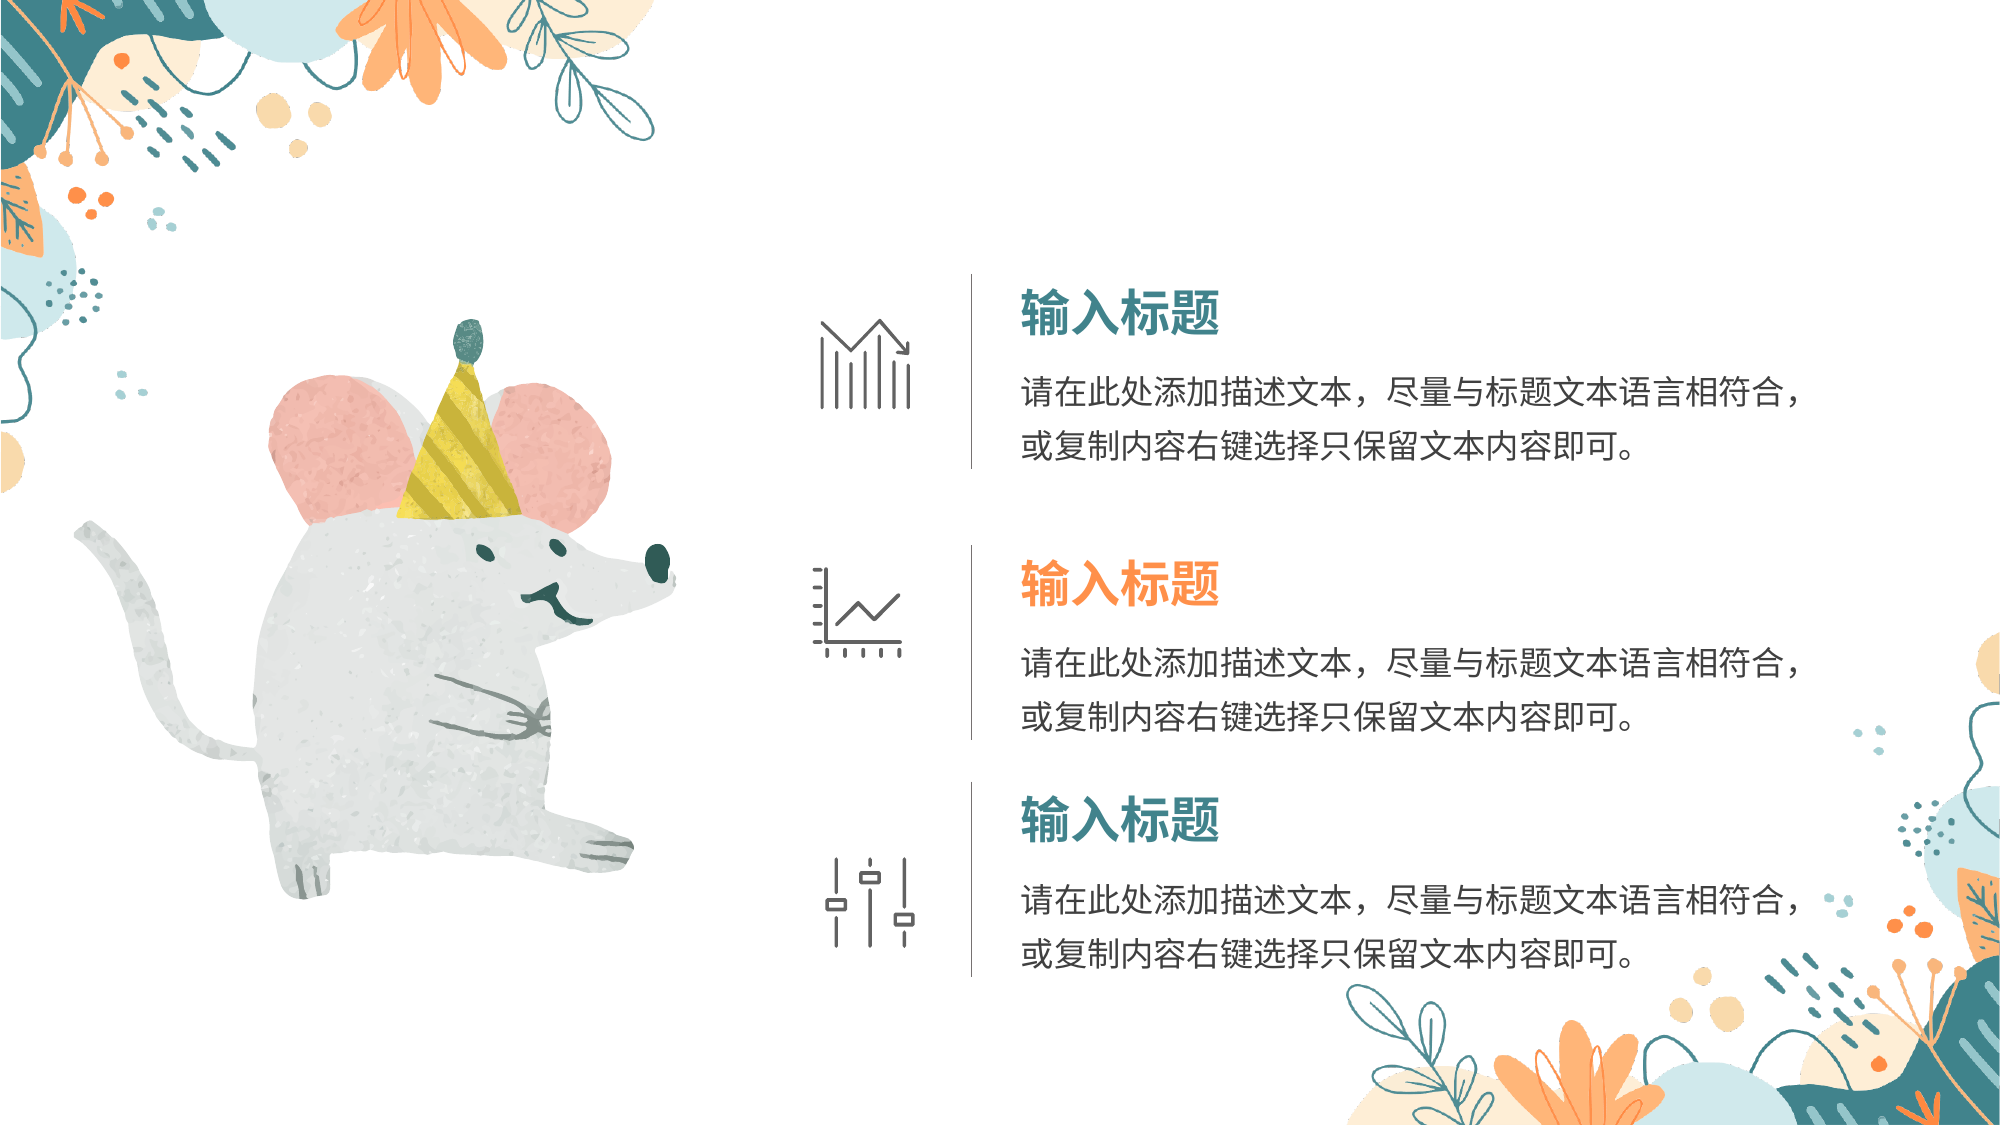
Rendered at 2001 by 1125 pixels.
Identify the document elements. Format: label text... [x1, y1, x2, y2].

text_box [820, 318, 910, 356]
text_box [859, 871, 881, 885]
text_box [849, 361, 853, 410]
text_box [825, 898, 848, 912]
text_box [824, 567, 902, 644]
text_box [877, 334, 881, 410]
text_box [879, 647, 883, 658]
picture [1345, 857, 2000, 1125]
picture [0, 0, 677, 901]
text_box [902, 857, 907, 909]
text_box 输入标题 [1006, 273, 2000, 349]
text_box [825, 647, 830, 658]
text_box [812, 567, 823, 572]
text_box [812, 604, 823, 608]
text_box [863, 350, 867, 410]
text_box [835, 350, 839, 410]
text_box [843, 647, 847, 658]
text_box [868, 857, 872, 868]
text_box 输入标题 [1006, 781, 2000, 857]
text_box [834, 915, 838, 948]
text_box [861, 647, 866, 658]
text_box 请在此处添加描述文本，尽量与标题文本语言相符合，或复制内容右键选择只保留文本内容即可。 [1006, 857, 1858, 981]
text_box [812, 621, 823, 626]
text_box [906, 363, 910, 410]
text_box [812, 585, 823, 590]
text_box [892, 360, 896, 410]
text_box [893, 912, 915, 927]
text_box [834, 857, 838, 895]
text_box 请在此处添加描述文本，尽量与标题文本语言相符合，或复制内容右键选择只保留文本内容即可。 [1006, 620, 1858, 744]
text_box [897, 647, 902, 658]
text_box [868, 888, 872, 948]
text_box 输入标题 [1006, 544, 2000, 620]
text_box [820, 336, 824, 410]
text_box [812, 640, 823, 644]
text_box [902, 930, 907, 948]
picture [1345, 632, 2000, 781]
text_box 请在此处添加描述文本，尽量与标题文本语言相符合，或复制内容右键选择只保留文本内容即可。 [1006, 349, 1858, 473]
